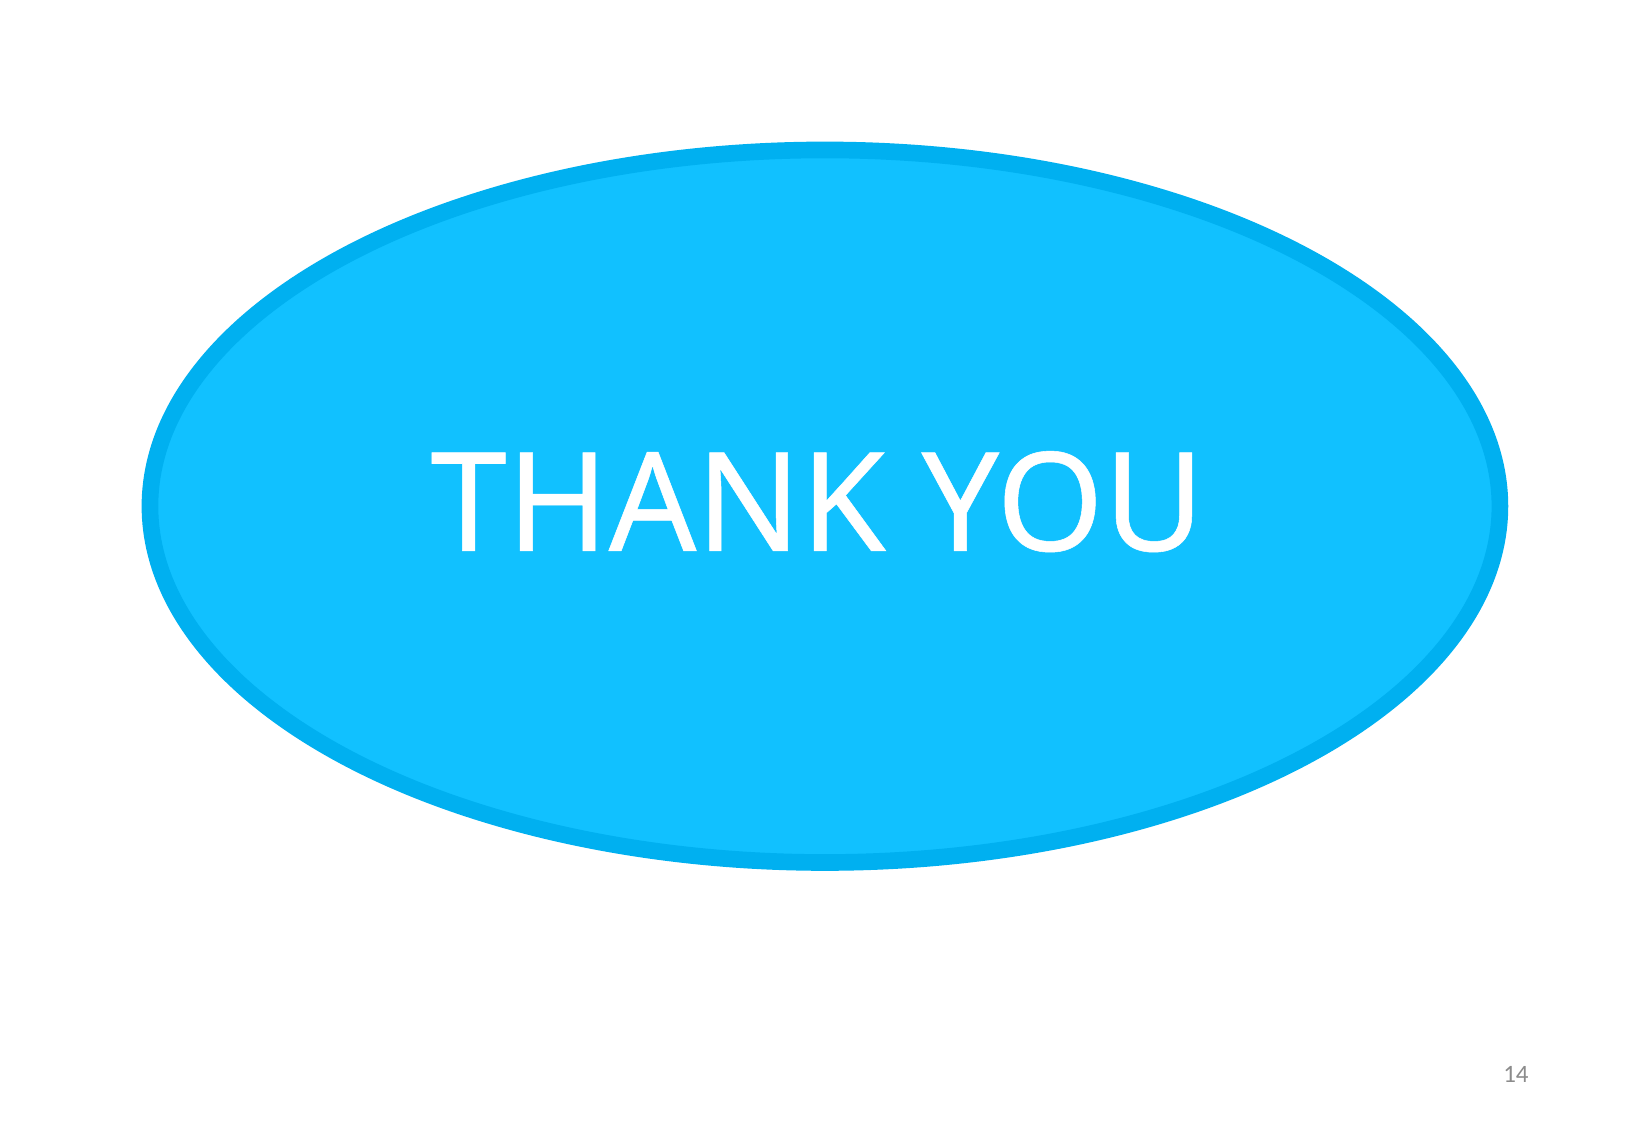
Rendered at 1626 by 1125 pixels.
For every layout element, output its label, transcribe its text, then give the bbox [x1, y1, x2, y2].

slide_number 14 [1164, 1042, 1544, 1103]
text_box THANK YOU [212, 405, 1423, 586]
text_box [147, 147, 1503, 865]
